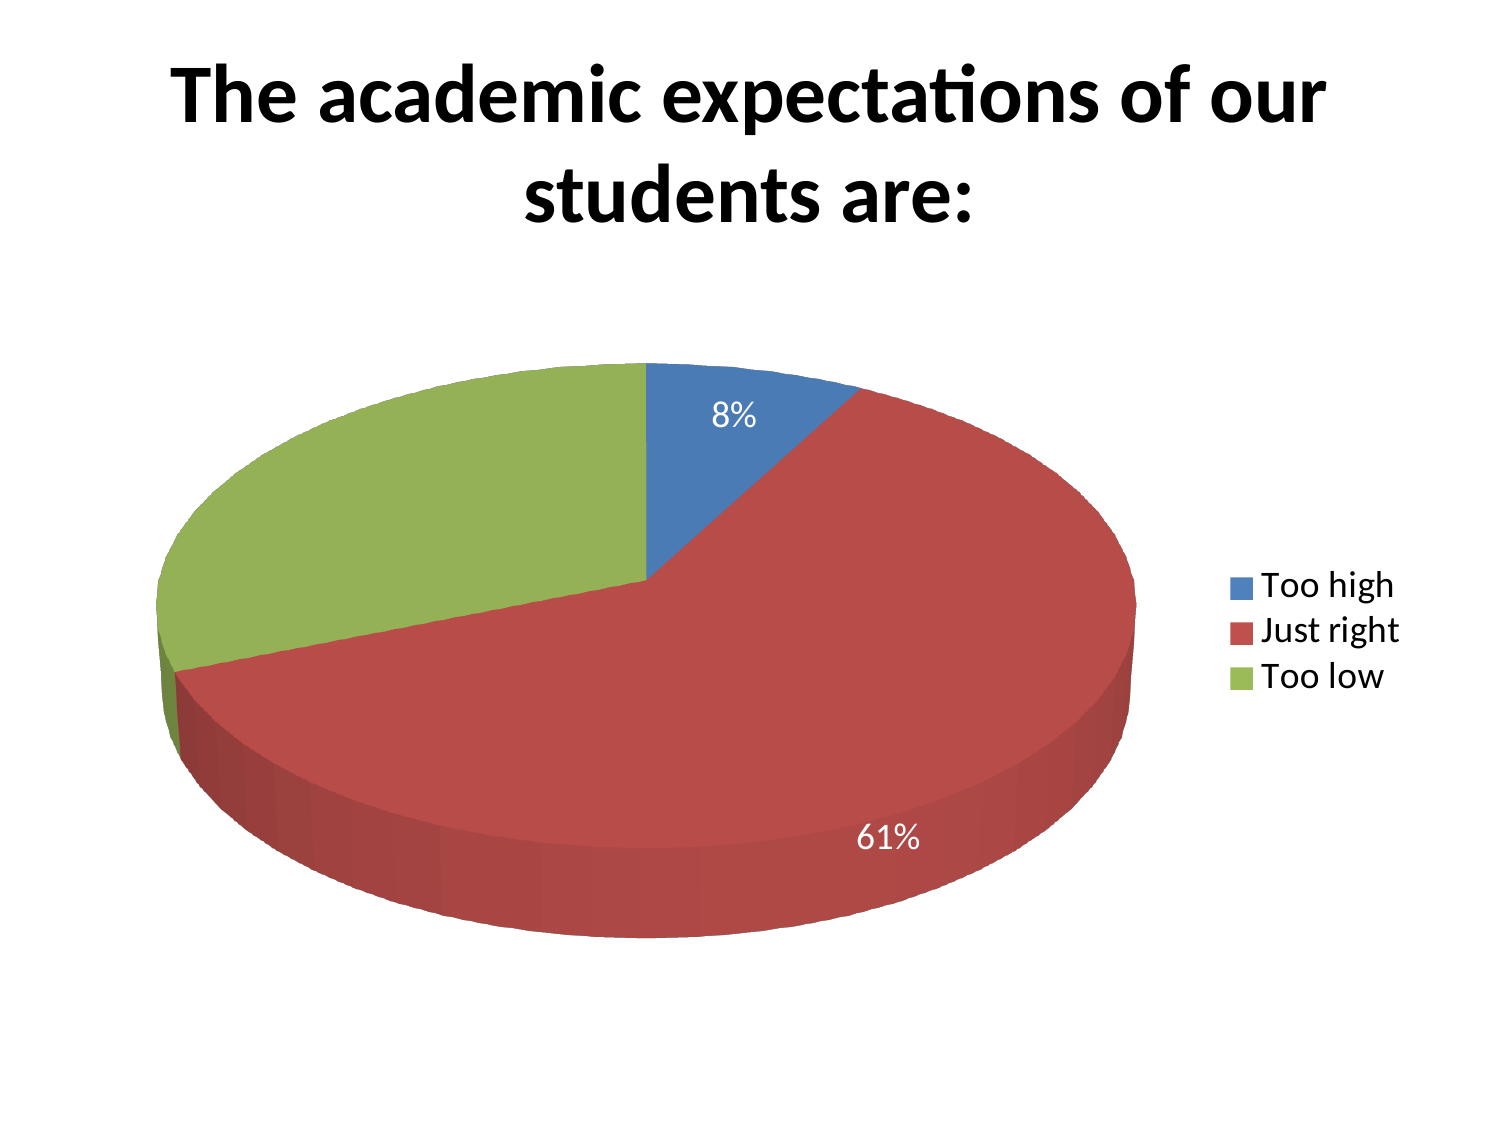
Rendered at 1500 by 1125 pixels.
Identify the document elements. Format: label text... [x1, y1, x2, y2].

title The academic expectations of our students are: [0, 45, 1500, 233]
chart [74, 262, 1426, 1006]
